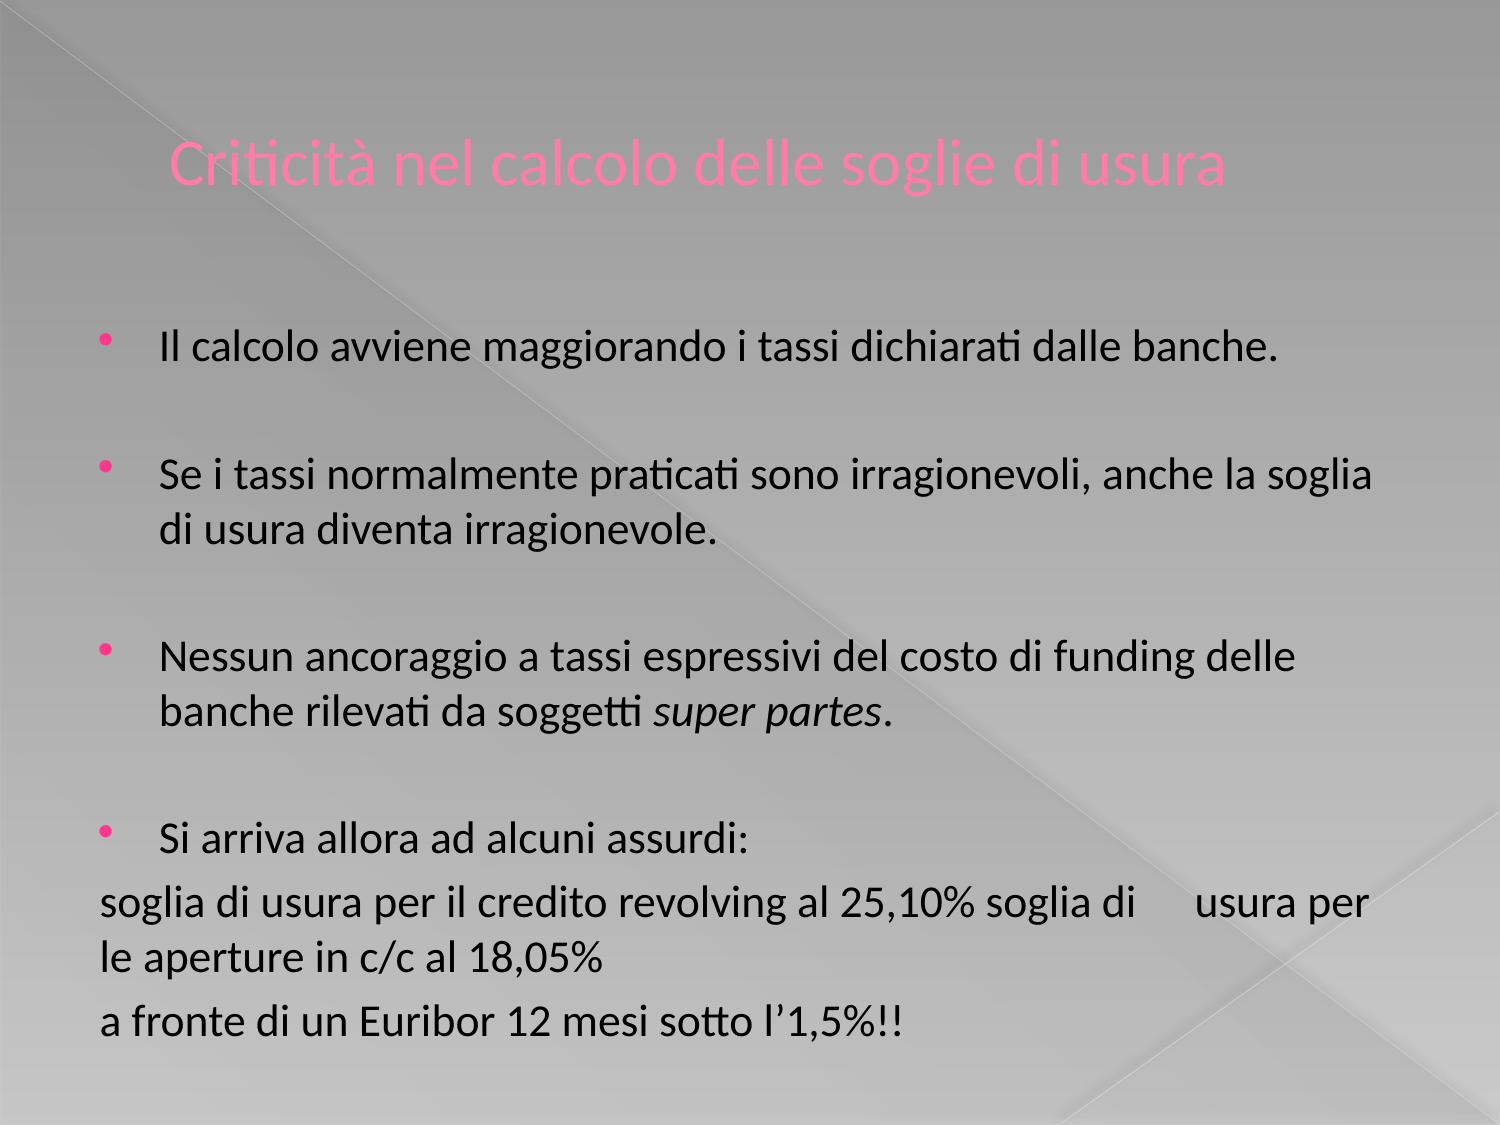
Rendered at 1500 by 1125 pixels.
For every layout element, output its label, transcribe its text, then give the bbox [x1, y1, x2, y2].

title Criticità nel calcolo delle soglie di usura [75, 43, 1425, 274]
list Il calcolo avviene maggiorando i tassi dichiarati dalle banche. Se i tassi normalmente praticati sono irragionevoli, anche la soglia di usura diventa irragionevole. Nessun ancoraggio a tassi espressivi del costo di funding delle banche rilevati da soggetti super partes. Si arriva allora ad alcuni assurdi: soglia di usura per il credito revolving al 25,10% soglia di usura per le aperture in c/c al 18,05% a fronte di un Euribor 12 mesi sotto l’1,5%!! [75, 308, 1425, 1059]
